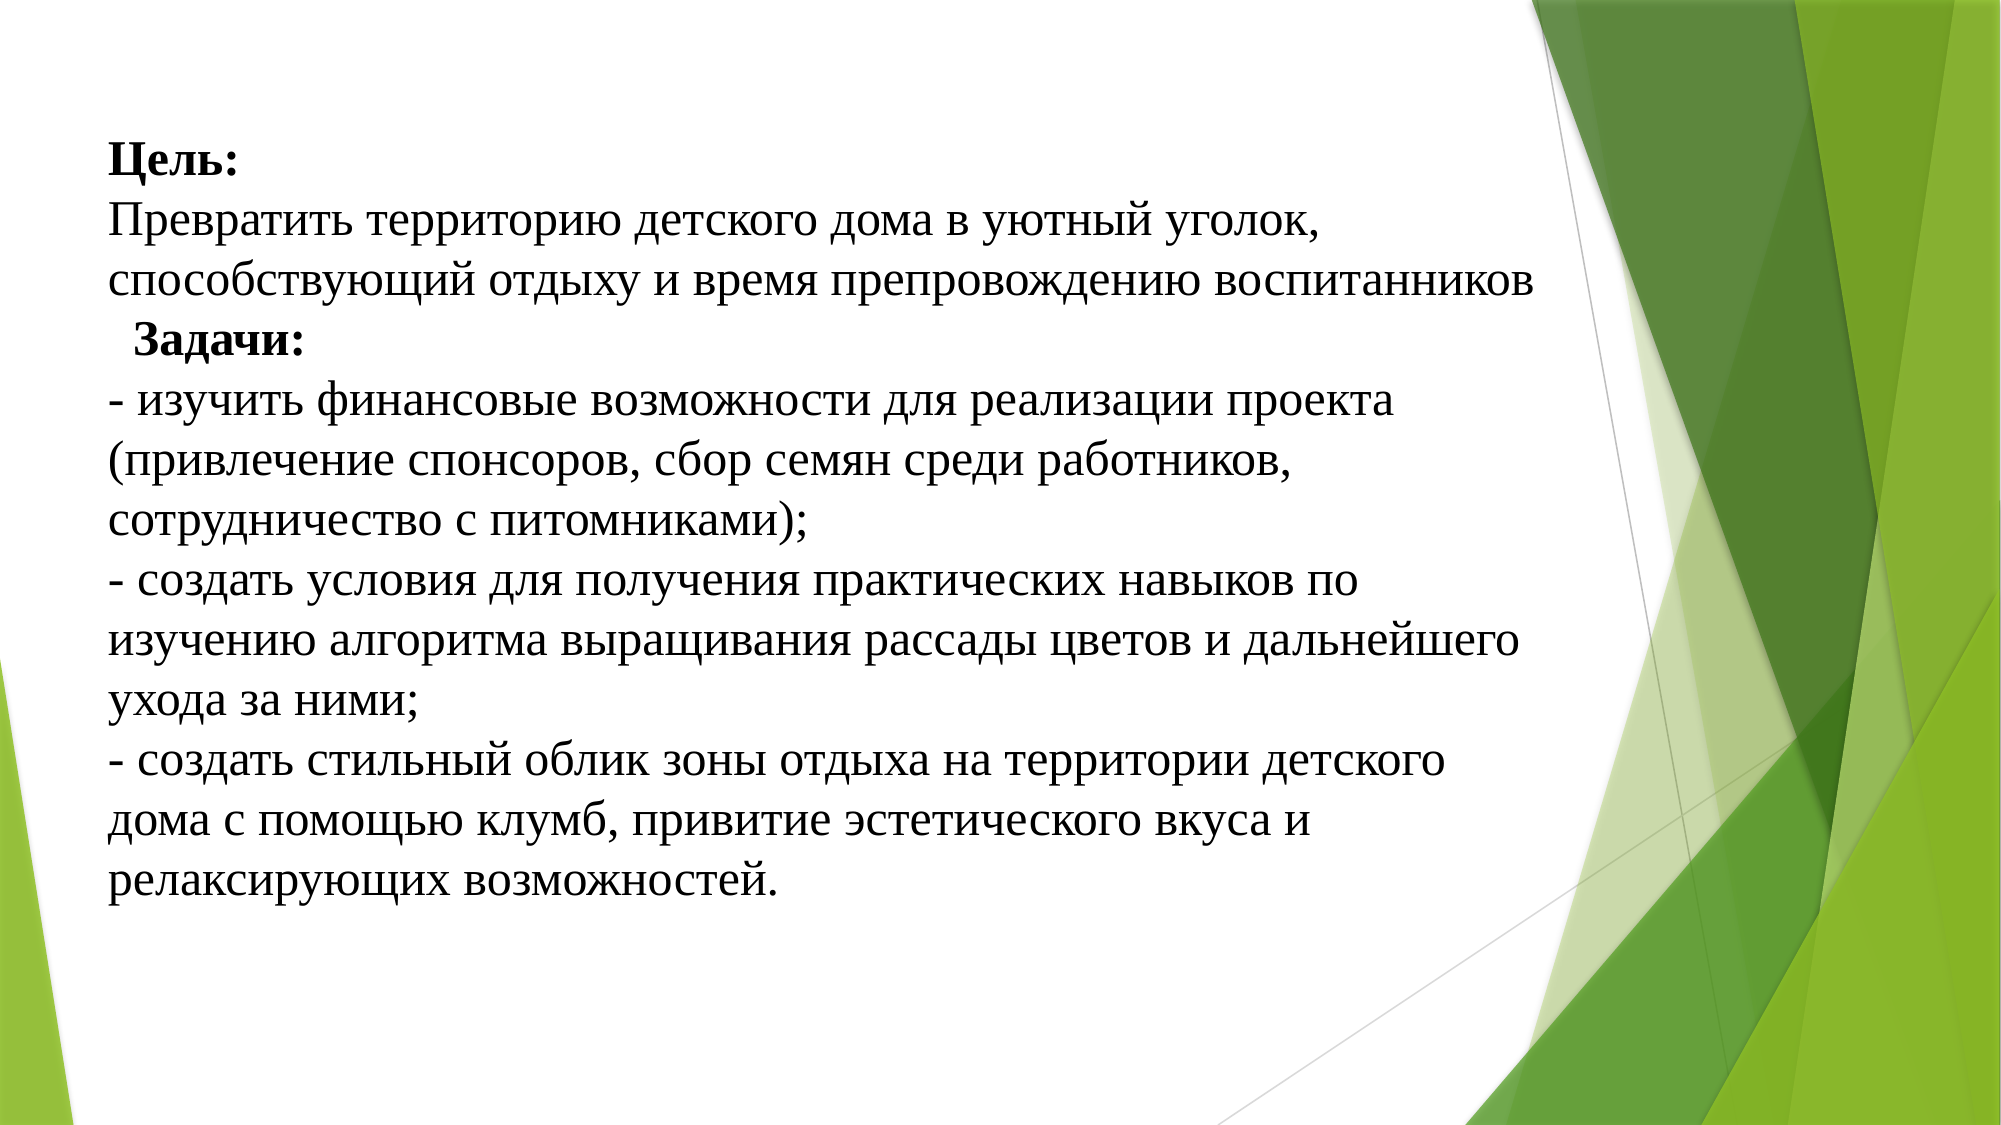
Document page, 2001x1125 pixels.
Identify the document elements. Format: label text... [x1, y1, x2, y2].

text_box Цель: Превратить территорию детского дома в уютный уголок, способствующий отдыху и время препровождению воспитанников Задачи: - изучить финансовые возможности для реализации проекта (привлечение спонсоров, сбор семян среди работников, сотрудничество с питомниками); - создать условия для получения практических навыков по изучению алгоритма выращивания рассады цветов и дальнейшего ухода за ними; - создать стильный облик зоны отдыха на территории детского дома с помощью клумб, привитие эстетического вкуса и релаксирующих возможностей. [93, 117, 1576, 913]
